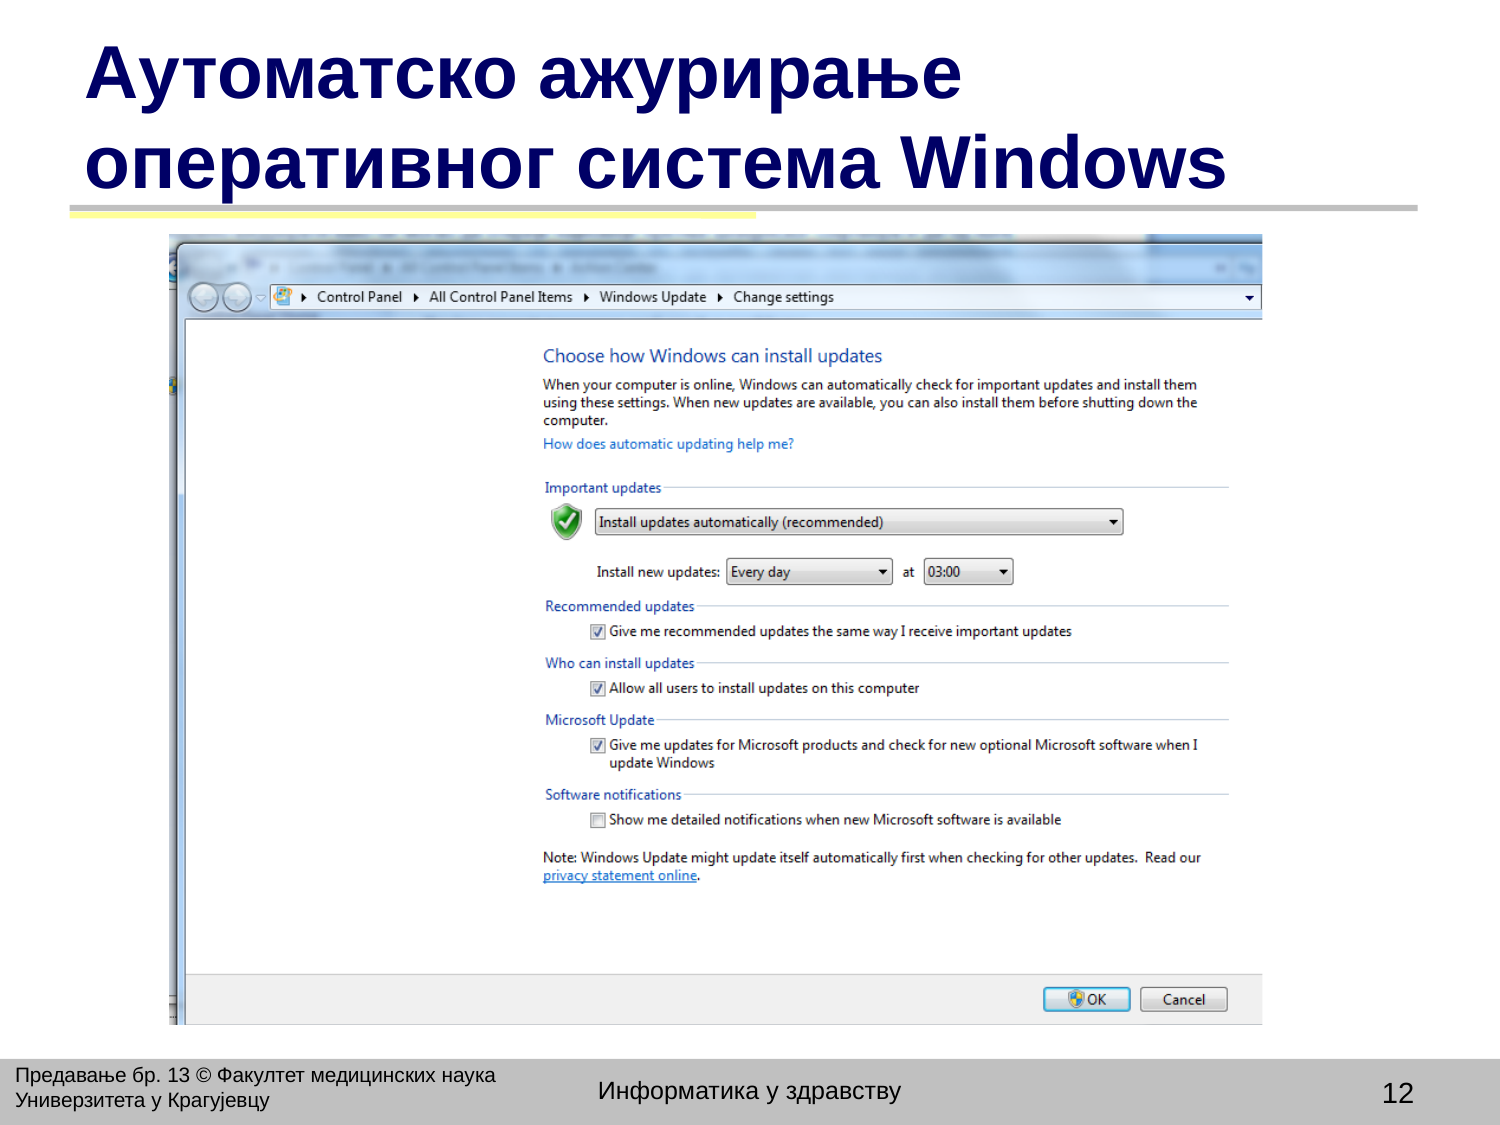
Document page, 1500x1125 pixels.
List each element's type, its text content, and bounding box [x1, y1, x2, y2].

slide_number Предавање бр. 13 © Факултет медицинских наука Универзитета у Крагујевцу [0, 1053, 617, 1108]
slide_number 12 [1079, 1066, 1430, 1125]
picture [168, 233, 1263, 1025]
title Аутоматско ажурирање оперативног система Windows [69, 19, 1426, 208]
footer Информатика у здравству [512, 1066, 988, 1125]
